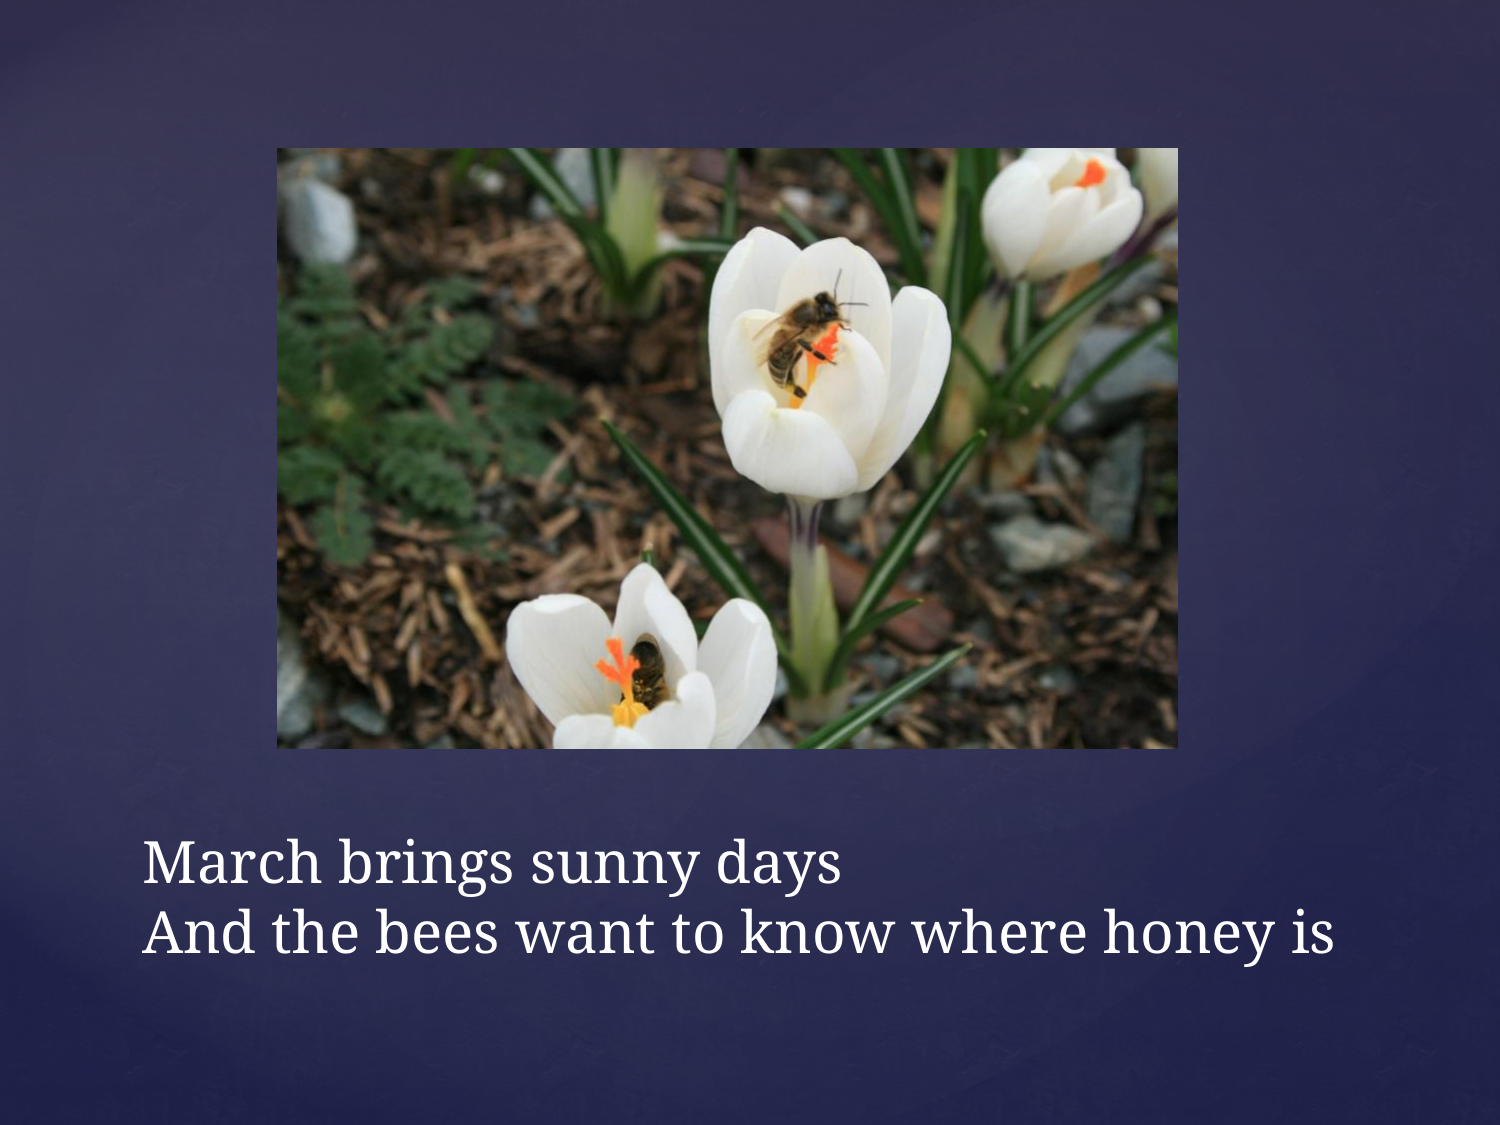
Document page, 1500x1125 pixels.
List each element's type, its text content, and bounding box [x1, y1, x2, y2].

title March brings sunny days And the bees want to know where honey is [127, 822, 1365, 973]
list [276, 148, 1178, 750]
